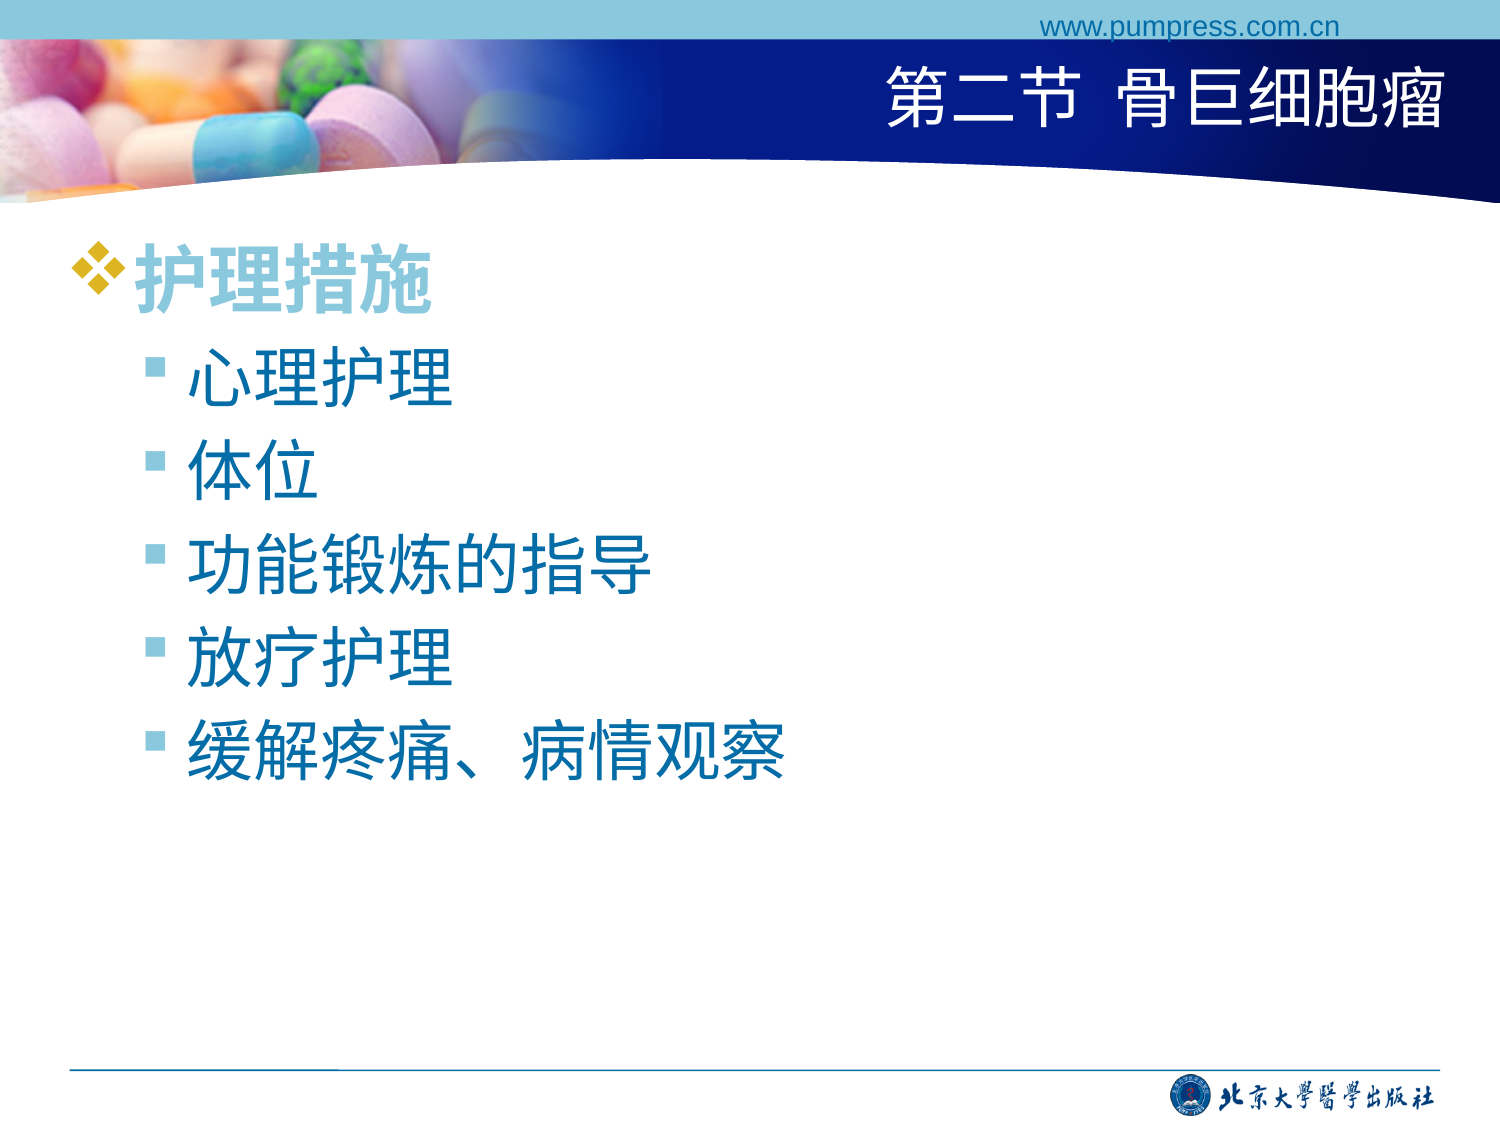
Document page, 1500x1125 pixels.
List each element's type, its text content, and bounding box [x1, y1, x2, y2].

picture [1170, 1074, 1436, 1118]
slide_number www.pumpress.com.cn [1025, 0, 1463, 38]
picture [0, 40, 1500, 203]
title 第二节 骨巨细胞瘤 [137, 49, 1463, 143]
list 护理措施 心理护理 体位 功能锻炼的指导 放疗护理 缓解疼痛、病情观察 [49, 224, 1463, 1026]
